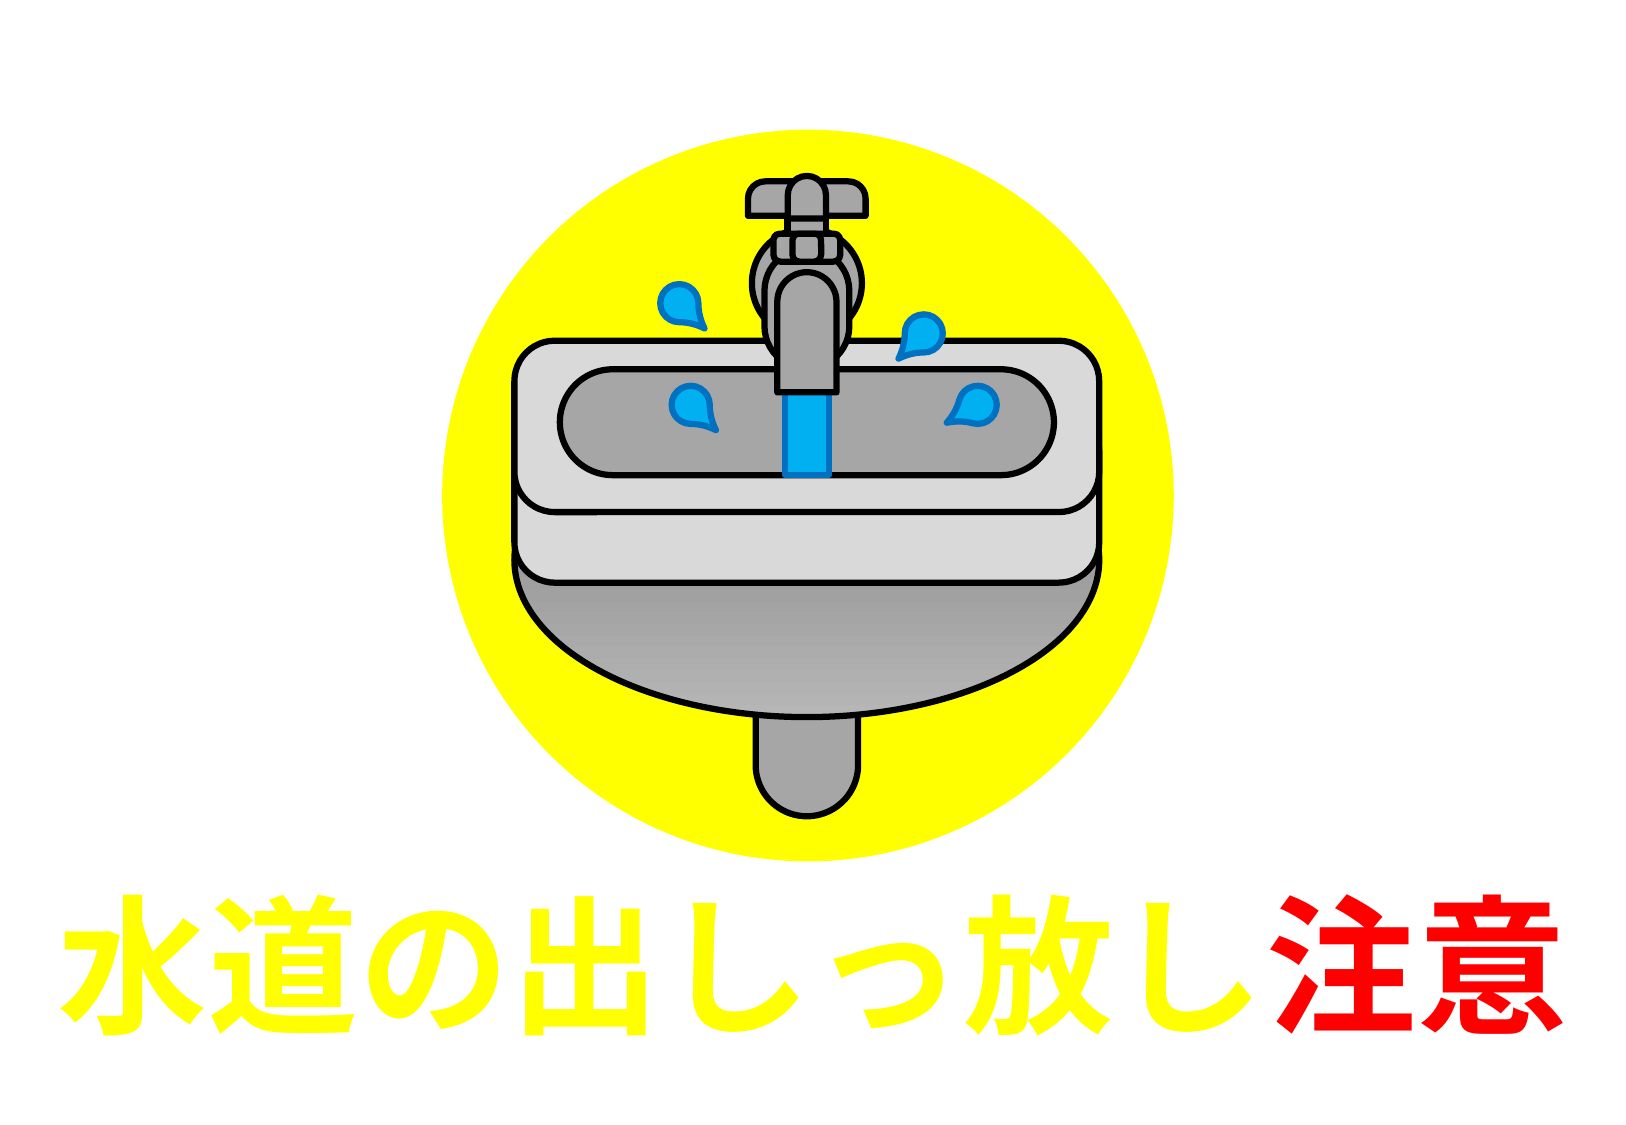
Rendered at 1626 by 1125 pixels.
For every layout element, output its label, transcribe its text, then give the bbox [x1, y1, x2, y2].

text_box 水道の出しっ放し注意 [0, 865, 1625, 1061]
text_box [441, 129, 1174, 862]
